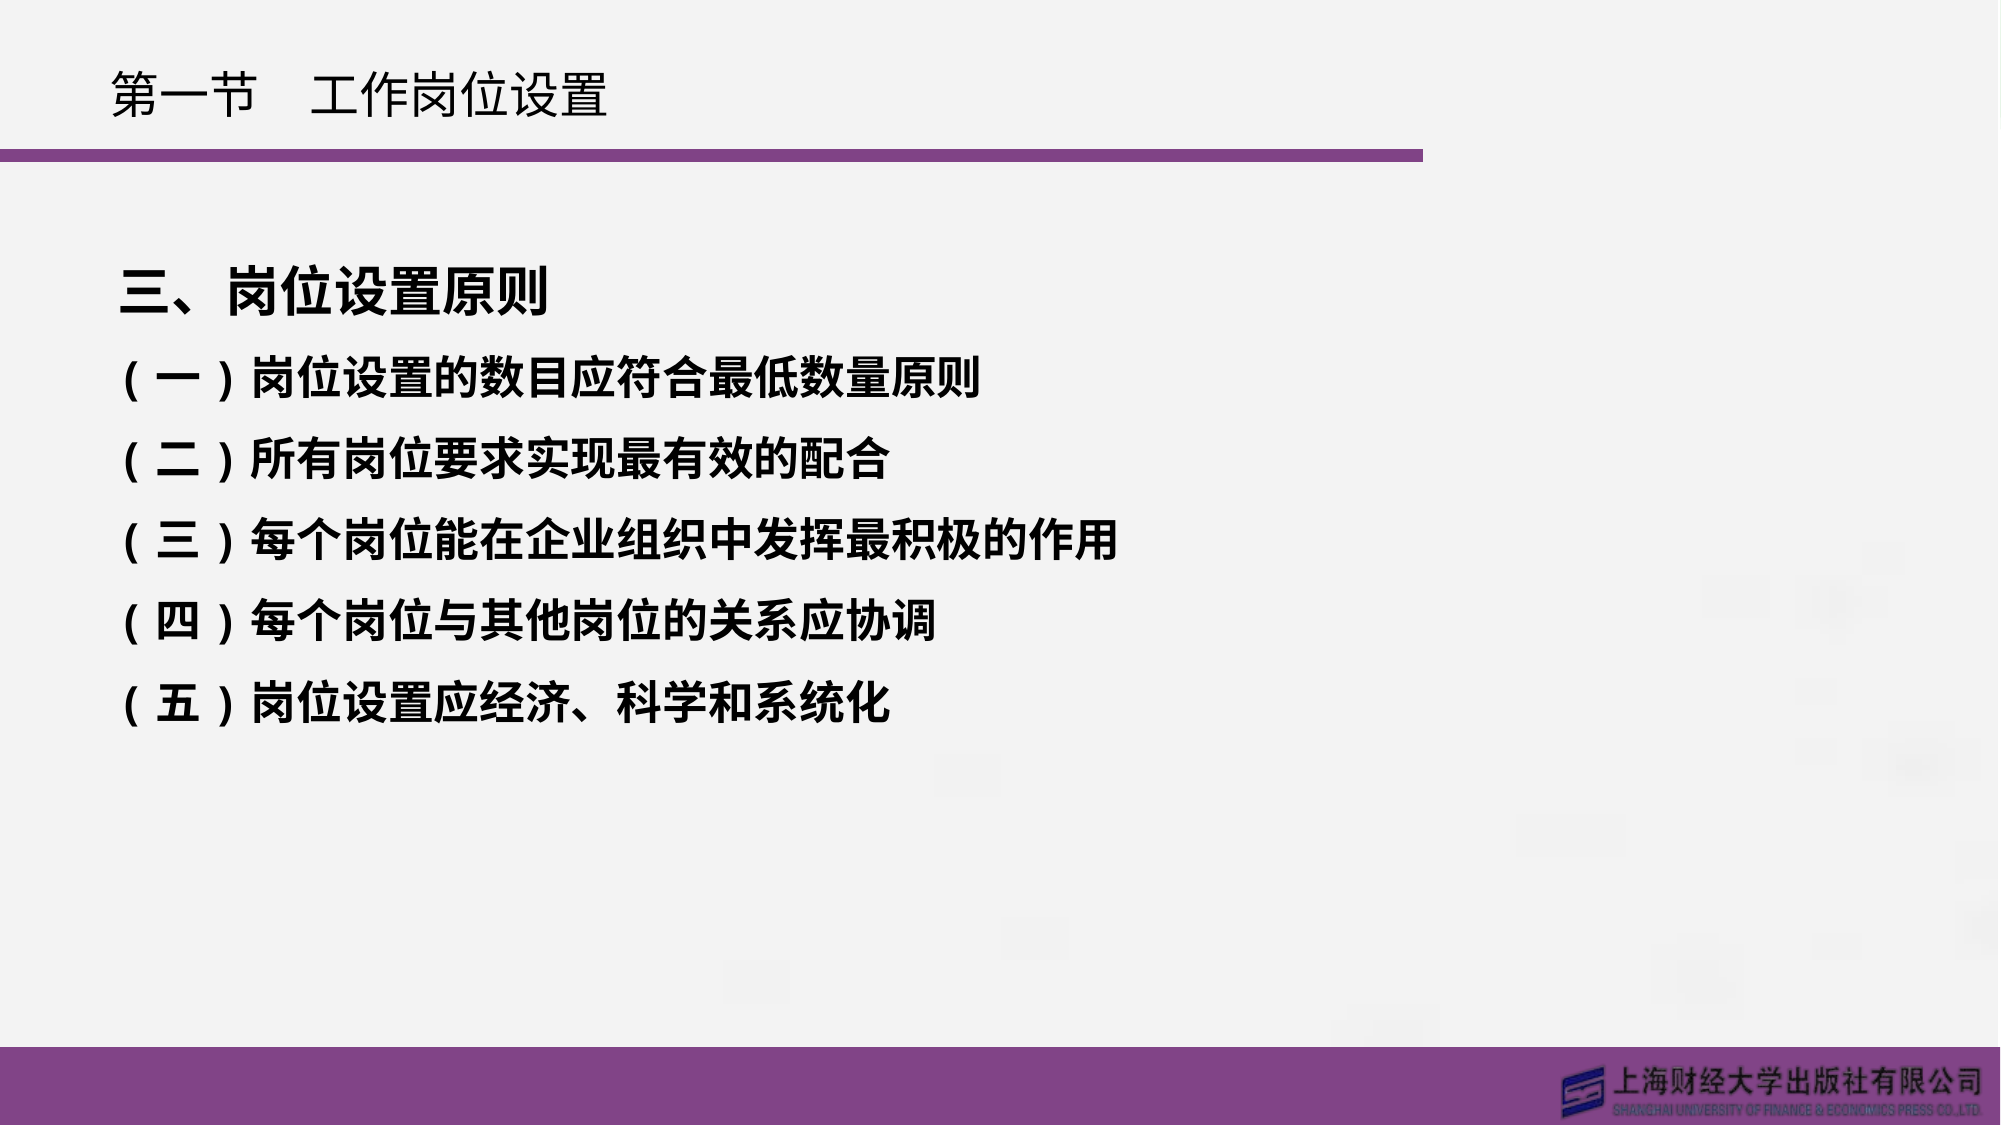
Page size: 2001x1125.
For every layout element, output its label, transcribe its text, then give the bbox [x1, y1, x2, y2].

list 三、岗位设置原则 (一)岗位设置的数目应符合最低数量原则 (二)所有岗位要求实现最有效的配合 (三)每个岗位能在企业组织中发挥最积极的作用 (四)每个岗位与其他岗位的关系应协调 (五)岗位设置应经济、科学和系统化 [102, 233, 1898, 1032]
picture [0, 0, 2001, 1125]
title 第一节 工作岗位设置 [94, 42, 1451, 146]
